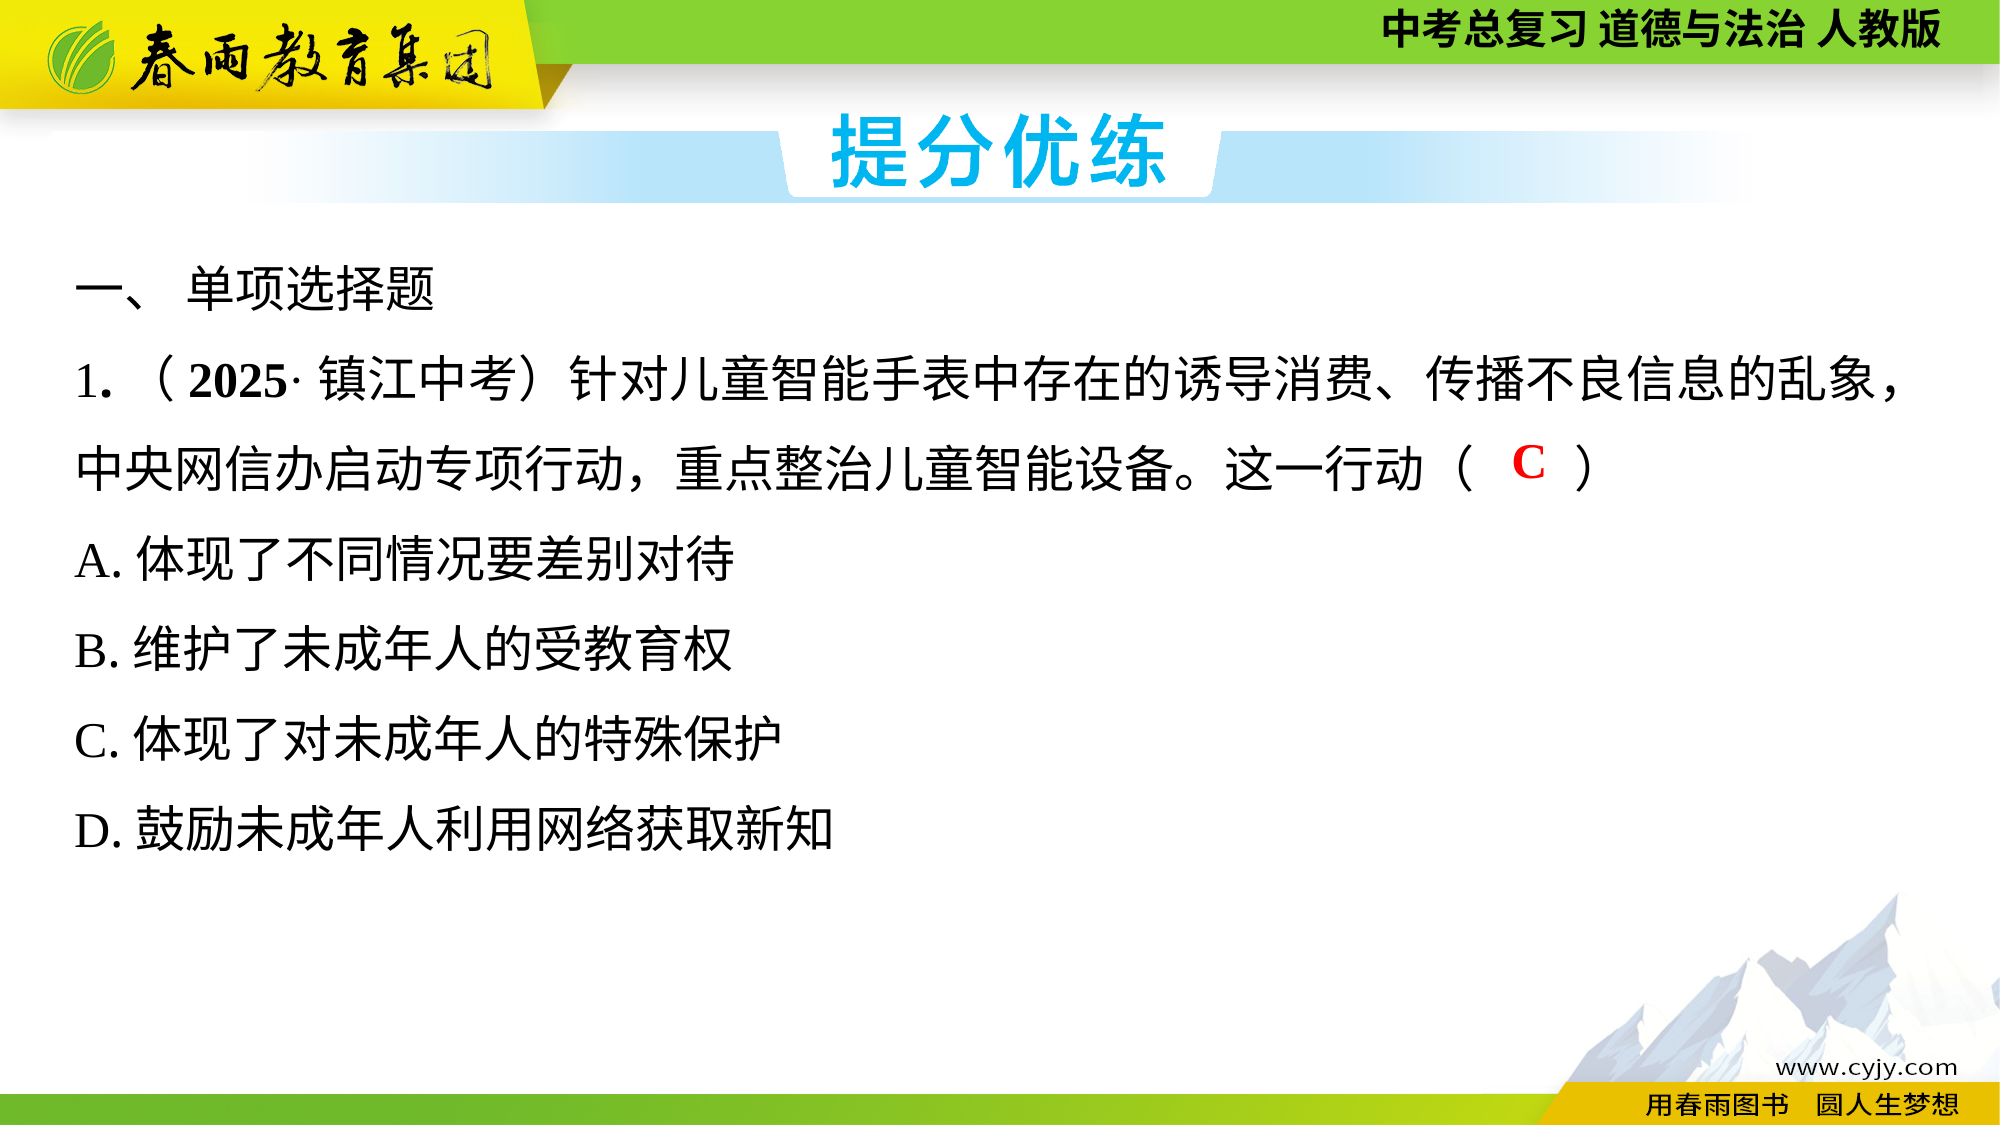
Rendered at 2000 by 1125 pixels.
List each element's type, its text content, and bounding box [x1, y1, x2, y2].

list 一、 单项选择题 1.（2025·镇江中考）针对儿童智能手表中存在的诱导消费、传播不良信息的乱象，中央网信办启动专项行动，重点整治儿童智能设备。这一行动（ ） A.体现了不同情况要差别对待 B.维护了未成年人的受教育权 C.体现了对未成年人的特殊保护 D.鼓励未成年人利用网络获取新知 [59, 219, 1944, 860]
text_box C [1496, 420, 1563, 496]
picture [0, 0, 2000, 1125]
